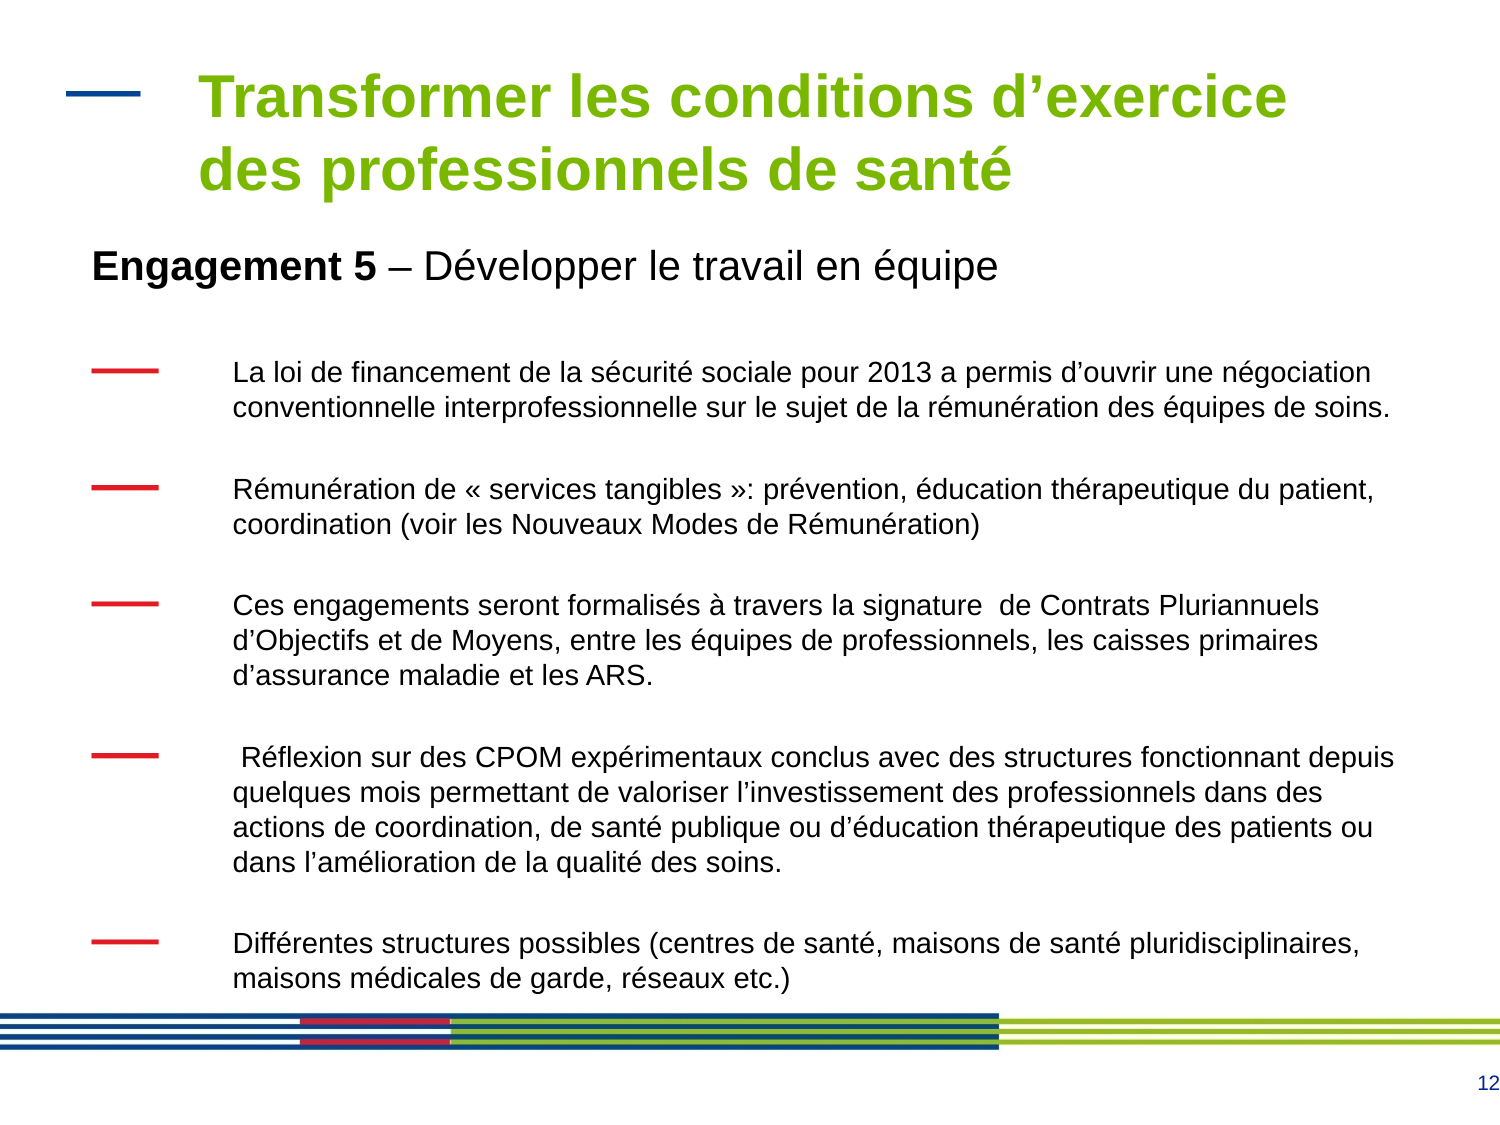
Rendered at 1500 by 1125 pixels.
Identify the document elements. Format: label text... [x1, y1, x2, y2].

picture [91, 936, 159, 948]
picture [0, 999, 1500, 1063]
picture [91, 598, 159, 610]
list Engagement 5 – Développer le travail en équipe La loi de financement de la sécurité sociale pour 2013 a permis d’ouvrir une négociation conventionnelle interprofessionnelle sur le sujet de la rémunération des équipes de soins. Rémunération de « services tangibles »: prévention, éducation thérapeutique du patient, coordination (voir les Nouveaux Modes de Rémunération) Ces engagements seront formalisés à travers la signature de Contrats Pluriannuels d’Objectifs et de Moyens, entre les équipes de professionnels, les caisses primaires d’assurance maladie et les ARS. Réflexion sur des CPOM expérimentaux conclus avec des structures fonctionnant depuis quelques mois permettant de valoriser l’investissement des professionnels dans des actions de coordination, de santé publique ou d’éducation thérapeutique des patients ou dans l’amélioration de la qualité des soins. Différentes structures possibles (centres de santé, maisons de santé pluridisciplinaires, maisons médicales de garde, réseaux etc.) [76, 231, 1424, 1012]
picture [65, 87, 141, 100]
picture [91, 481, 159, 494]
picture [91, 365, 159, 377]
title Transformer les conditions d’exercice des professionnels de santé [49, 35, 1388, 224]
picture [91, 749, 159, 762]
